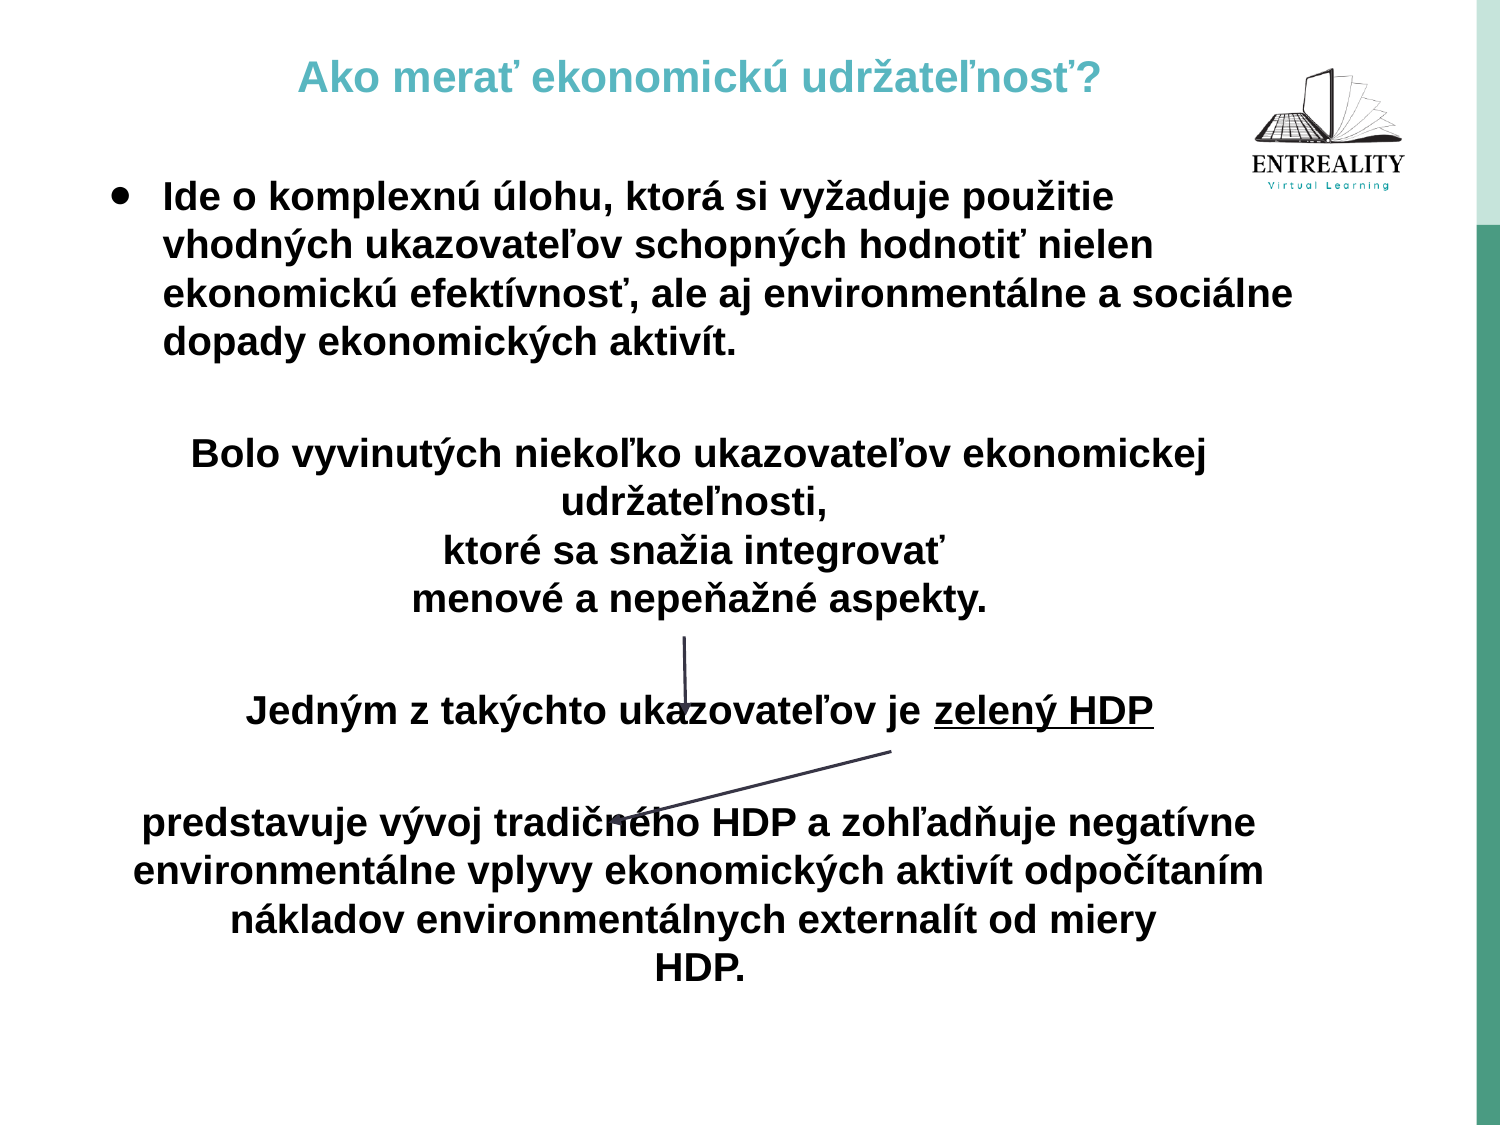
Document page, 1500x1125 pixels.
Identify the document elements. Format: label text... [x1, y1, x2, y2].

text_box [608, 751, 892, 823]
picture [1198, 0, 1458, 259]
list Ako merať ekonomickú udržateľnosť? Ide o komplexnú úlohu, ktorá si vyžaduje použitie vhodných ukazovateľov schopných hodnotiť nielen ekonomickú efektívnosť, ale aj environmentálne a sociálne dopady ekonomických aktivít. Bolo vyvinutých niekoľko ukazovateľov ekonomickej udržateľnosti, ktoré sa snažia integrovať menové a nepeňažné aspekty. Jedným z takýchto ukazovateľov je zelený HDP predstavuje vývoj tradičného HDP a zohľadňuje negatívne environmentálne vplyvy ekonomických aktivít odpočítaním nákladov environmentálnych externalít od miery HDP. [75, 41, 1325, 1005]
